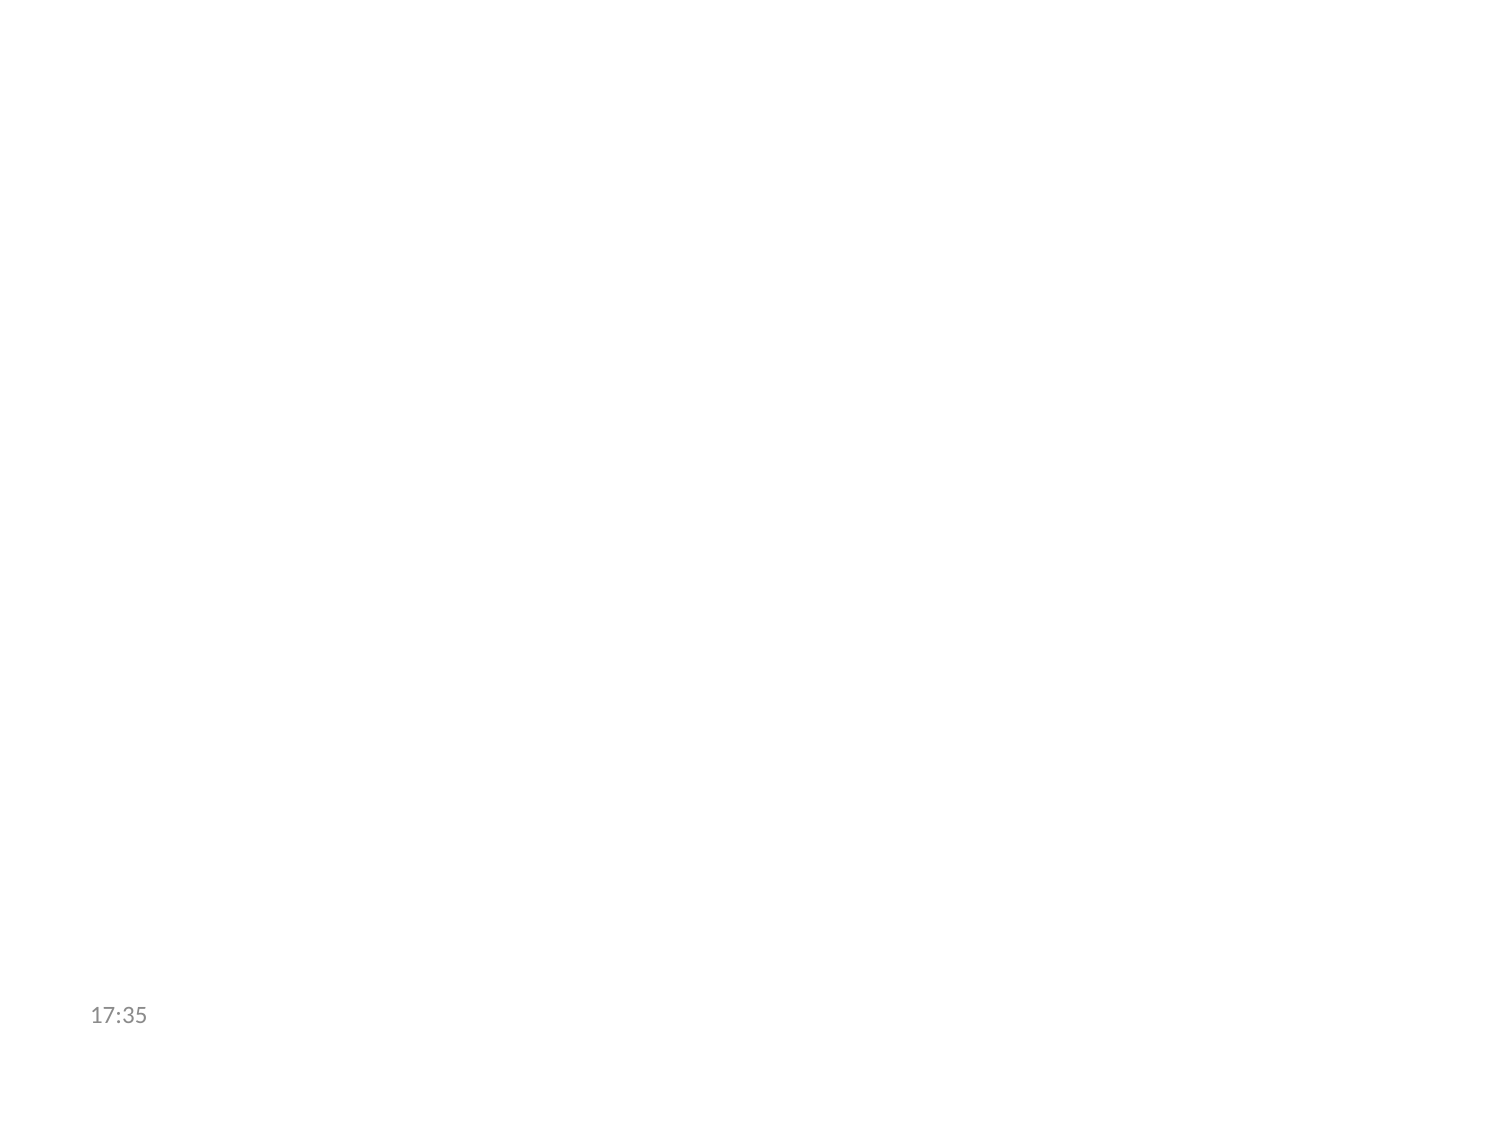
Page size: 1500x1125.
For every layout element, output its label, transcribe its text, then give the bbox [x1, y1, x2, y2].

text_box 15:35 [75, 983, 425, 1044]
